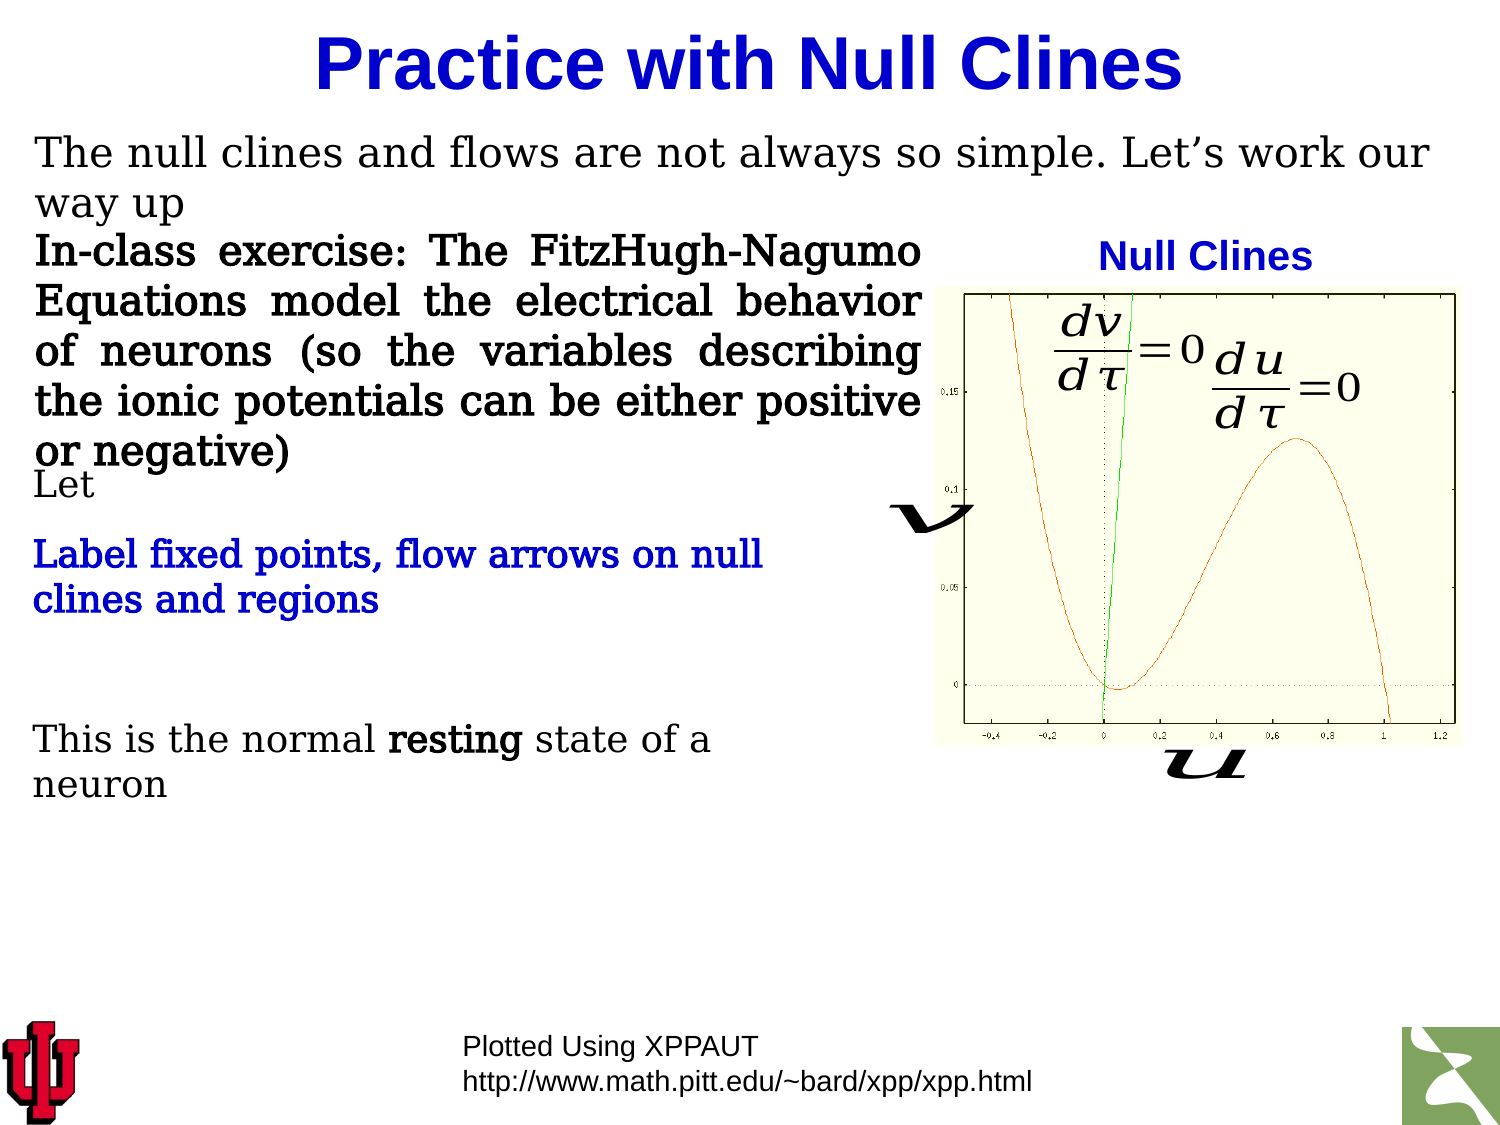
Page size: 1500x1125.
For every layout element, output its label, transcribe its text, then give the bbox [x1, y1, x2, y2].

text_box Null Clines [1083, 234, 1329, 285]
text_box Plotted Using XPPAUT http://www.math.pitt.edu/~bard/xpp/xpp.html [447, 1020, 1112, 1105]
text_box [883, 286, 1463, 792]
title Practice with Null Clines [0, 0, 1500, 119]
text_box The null clines and flows are not always so simple. Let’s work our way up [19, 118, 1480, 234]
picture [1402, 1027, 1500, 1125]
picture [0, 1020, 80, 1125]
list In-class exercise: The FitzHugh-Nagumo Equations model the electrical behavior of neurons (so the variables describing the ionic potentials can be either positive or negative) [19, 234, 938, 869]
